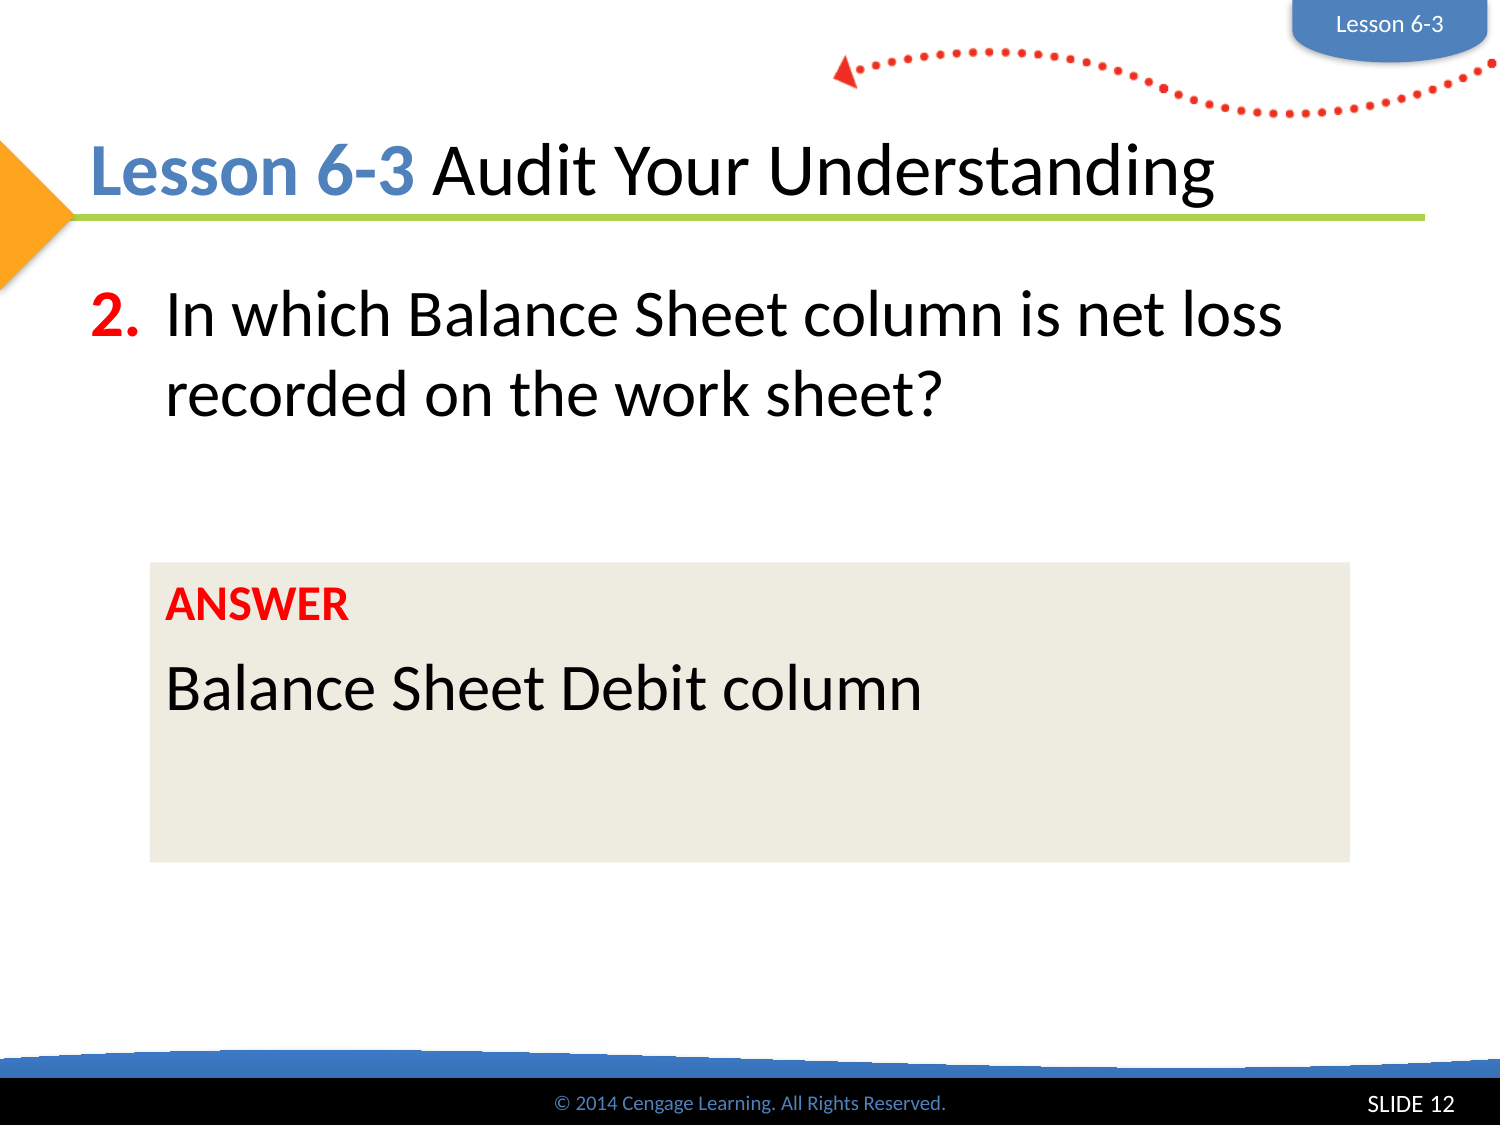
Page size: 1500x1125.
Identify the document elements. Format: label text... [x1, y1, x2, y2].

text_box ANSWER Balance Sheet Debit column [149, 562, 1350, 863]
slide_number SLIDE 12 [1170, 1080, 1470, 1125]
title Lesson 6-3 Audit Your Understanding [75, 29, 1350, 218]
picture [827, 37, 1500, 126]
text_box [1292, 0, 1488, 63]
list 2. In which Balance Sheet column is net loss recorded on the work sheet? [75, 262, 1425, 1005]
text_box [0, 138, 78, 293]
